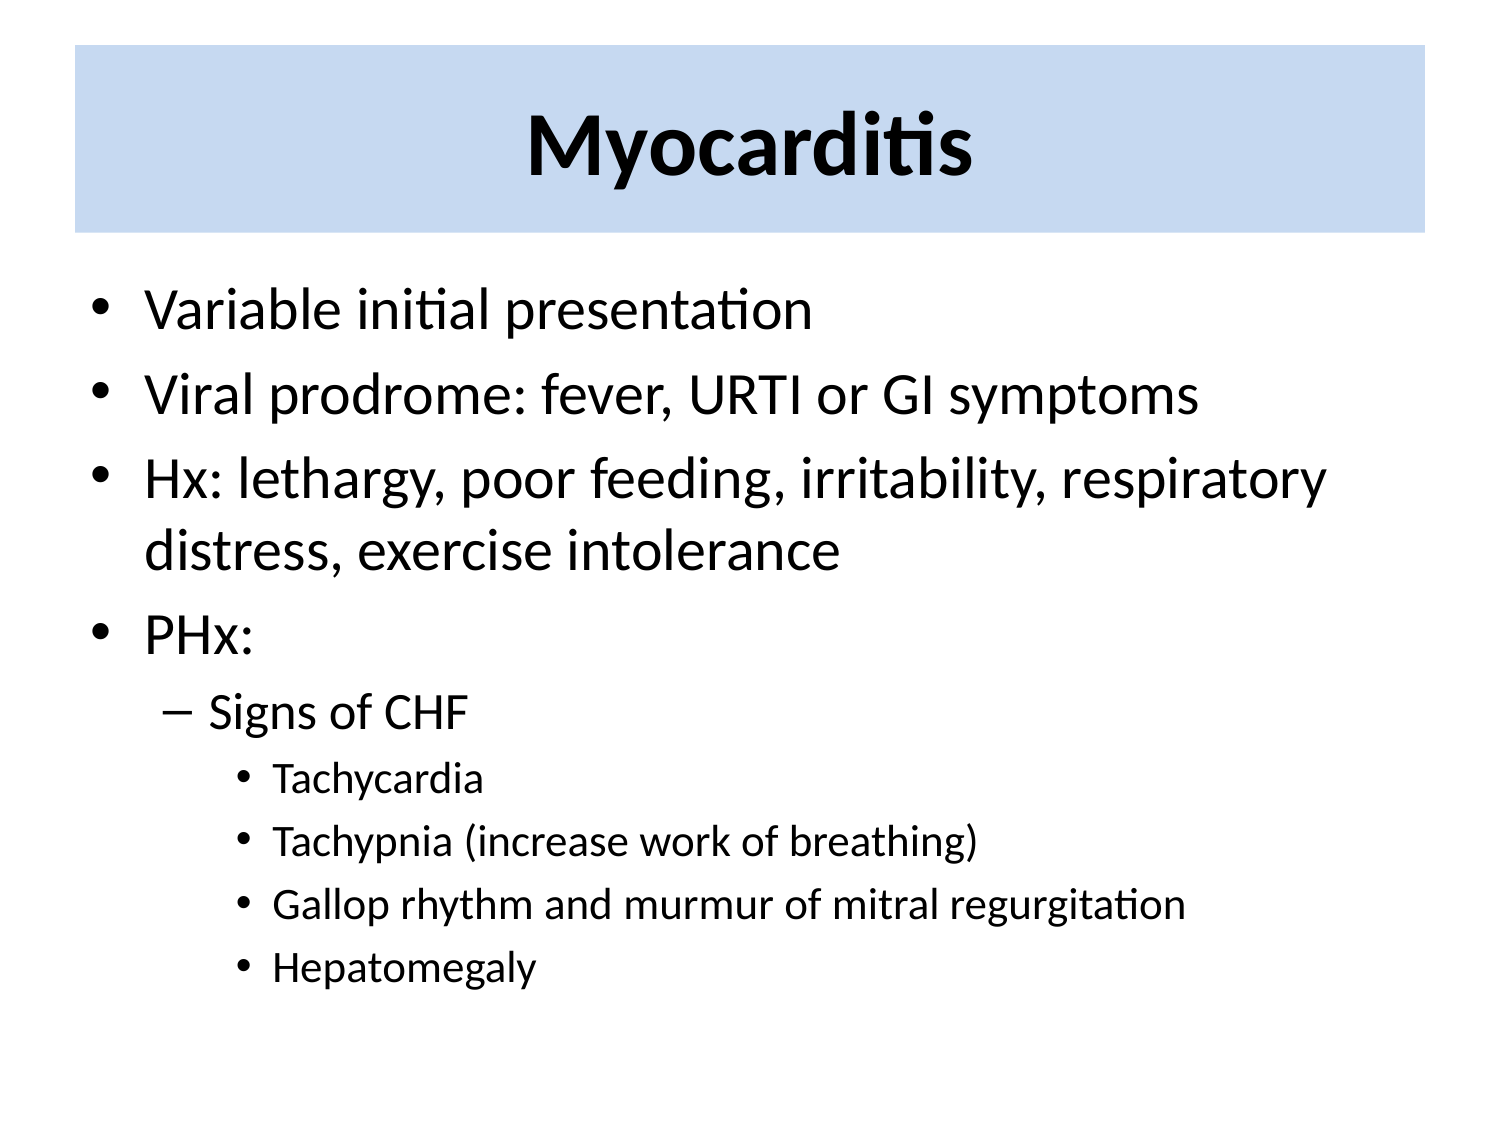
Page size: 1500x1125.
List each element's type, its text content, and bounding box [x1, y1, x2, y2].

title Myocarditis [75, 45, 1425, 233]
list Variable initial presentation Viral prodrome: fever, URTI or GI symptoms Hx: lethargy, poor feeding, irritability, respiratory distress, exercise intolerance PHx: Signs of CHF Tachycardia Tachypnia (increase work of breathing) Gallop rhythm and murmur of mitral regurgitation Hepatomegaly [75, 262, 1425, 1005]
